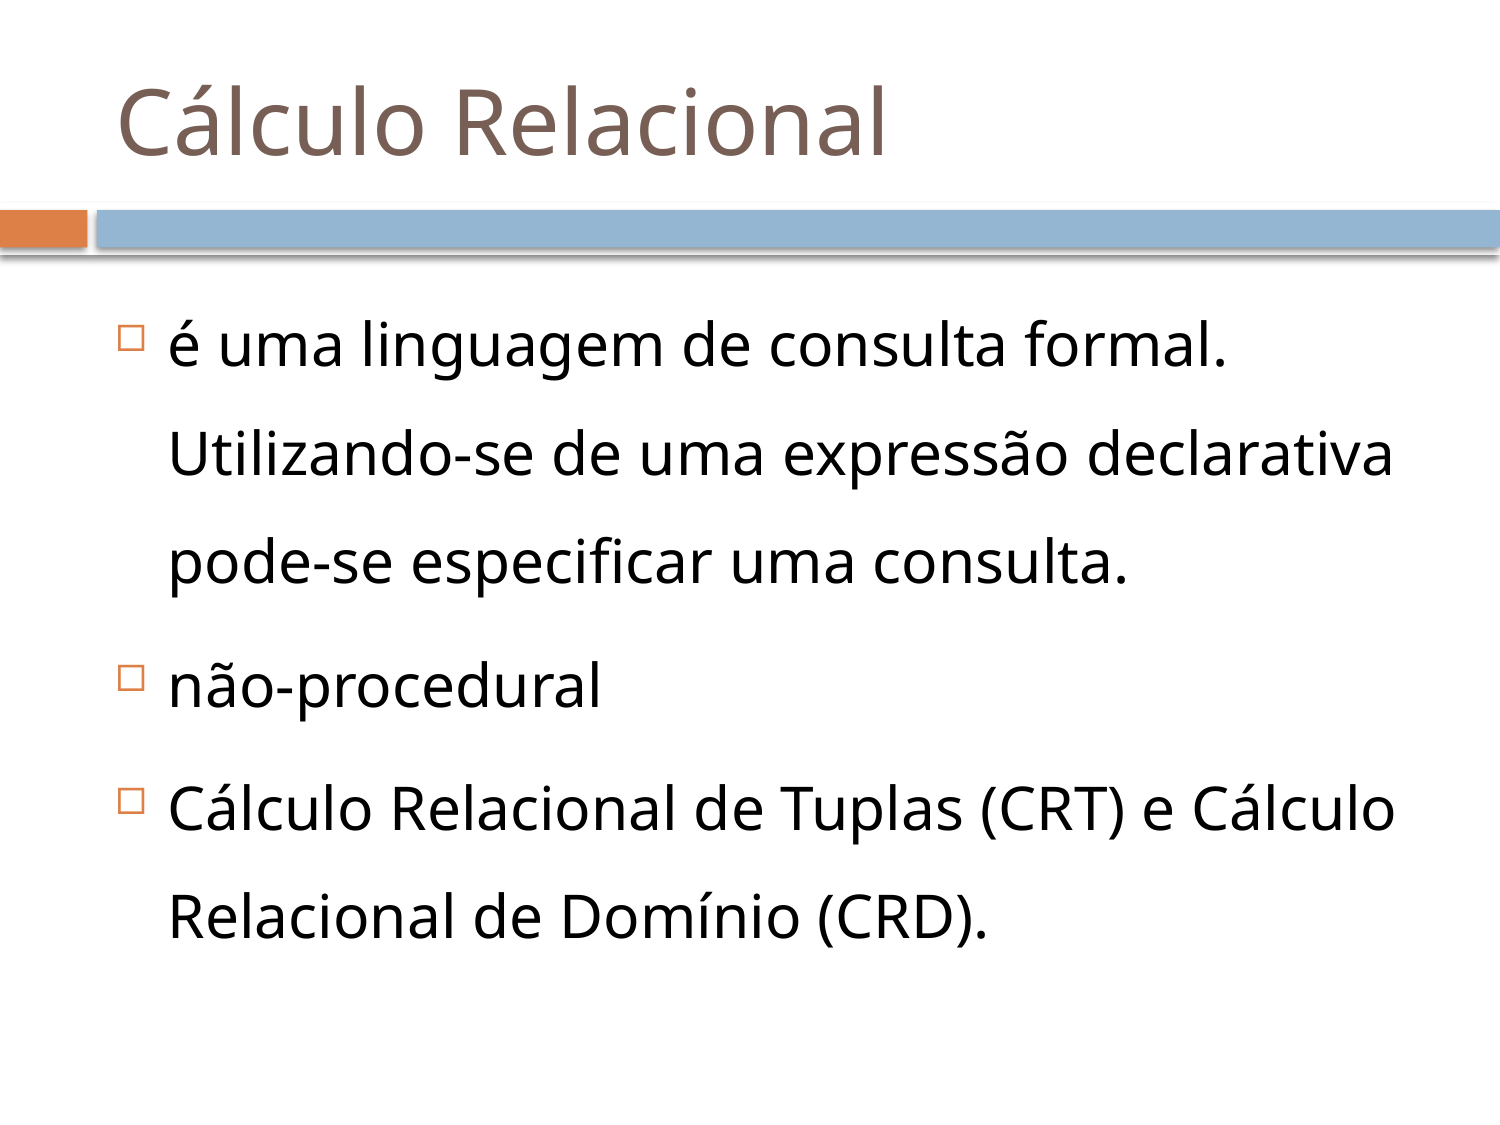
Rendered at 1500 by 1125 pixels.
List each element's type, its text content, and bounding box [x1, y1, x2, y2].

title Cálculo Relacional [100, 37, 1438, 200]
list é uma linguagem de consulta formal. Utilizando-se de uma expressão declarativa pode-se especificar uma consulta. não-procedural Cálculo Relacional de Tuplas (CRT) e Cálculo Relacional de Domínio (CRD). [100, 262, 1438, 1000]
